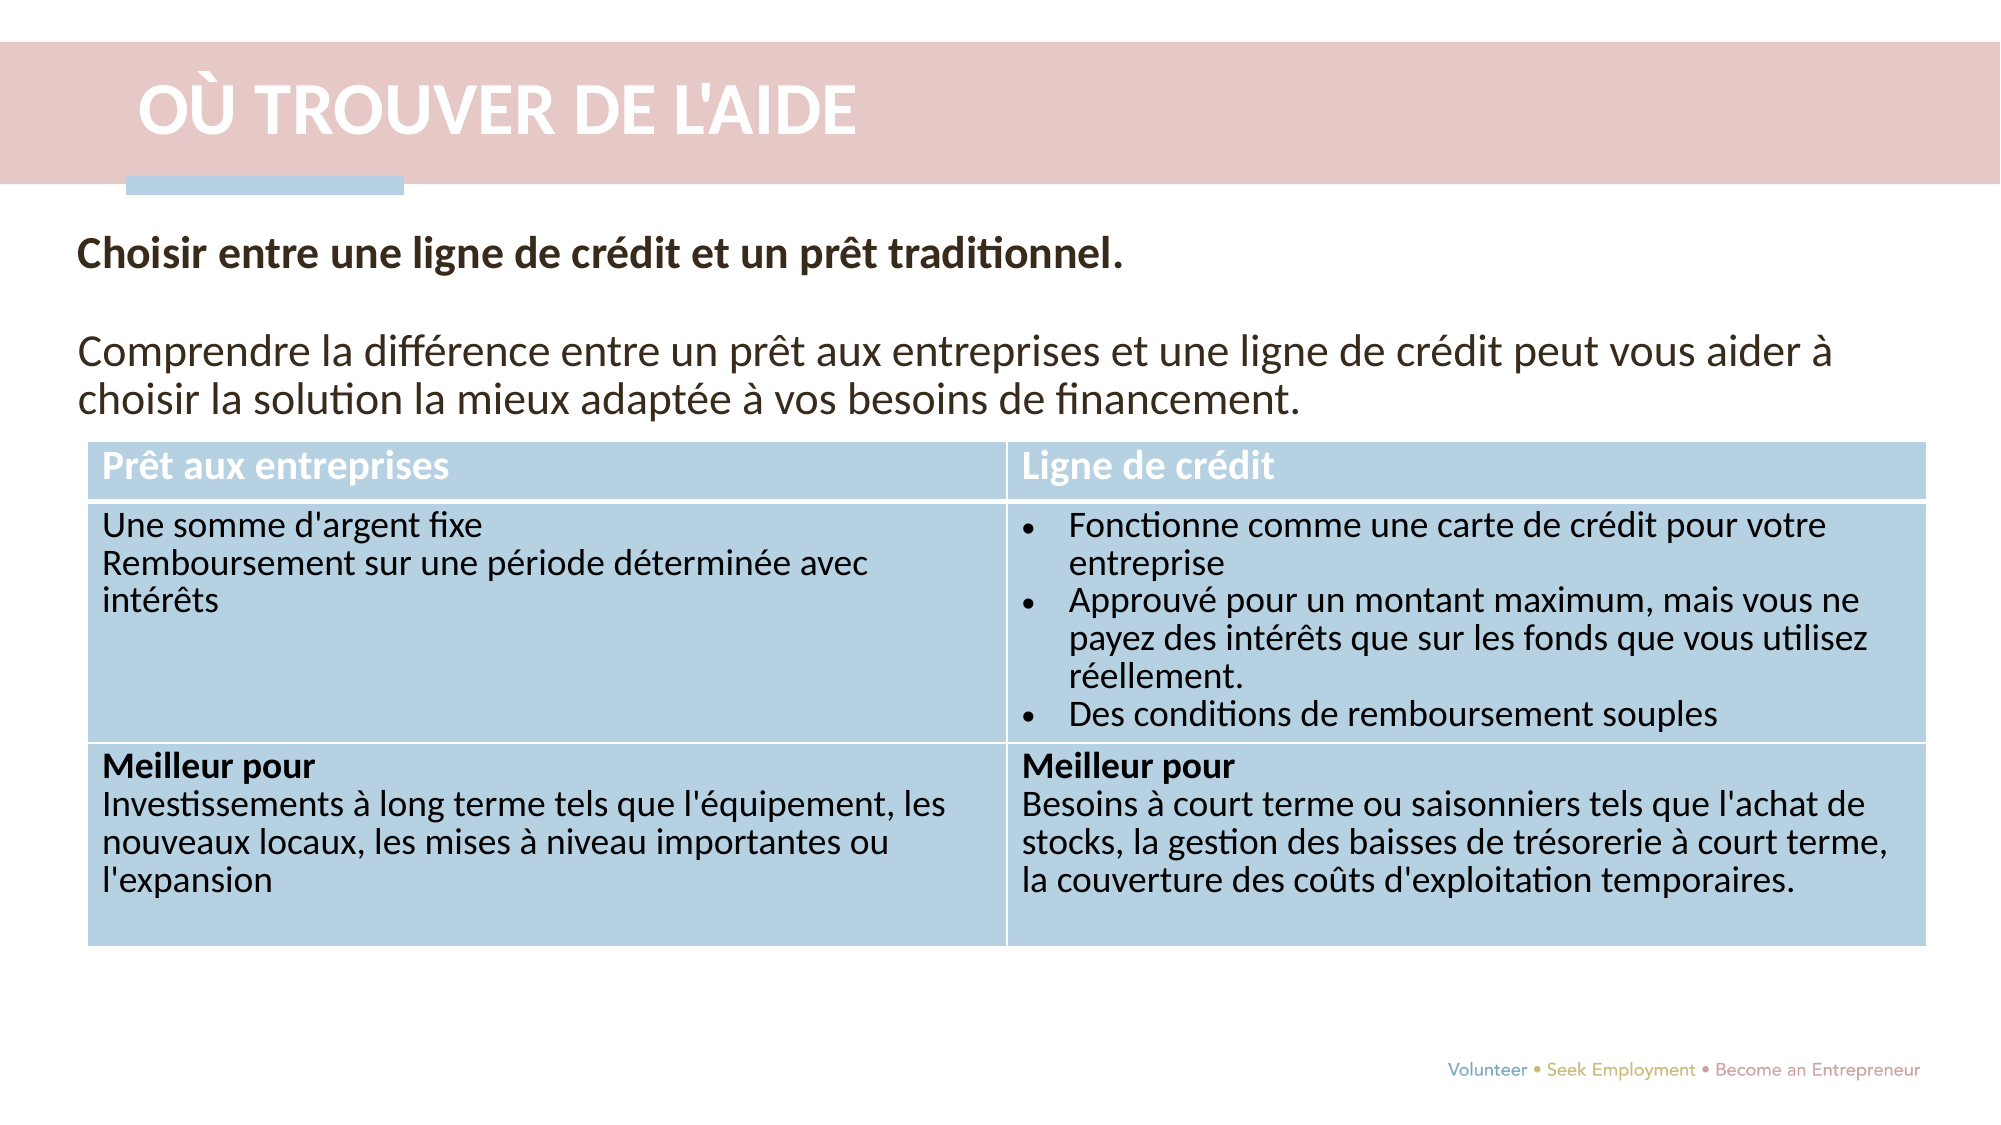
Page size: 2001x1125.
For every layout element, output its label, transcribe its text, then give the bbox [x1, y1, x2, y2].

table_cell Meilleur pour Investissements à long terme tels que l'équipement, les nouveaux locaux, les mises à niveau importantes ou l'expansion [88, 744, 1006, 946]
text_box Choisir entre une ligne de crédit et un prêt traditionnel. Comprendre la différence entre un prêt aux entreprises et une ligne de crédit peut vous aider à choisir la solution la mieux adaptée à vos besoins de financement. [63, 221, 1945, 638]
table_cell Meilleur pour Besoins à court terme ou saisonniers tels que l'achat de stocks, la gestion des baisses de trésorerie à court terme, la couverture des coûts d'exploitation temporaires. [1008, 744, 1926, 946]
list OÙ TROUVER DE L'AIDE [123, 51, 1913, 170]
table_header Ligne de crédit [1008, 442, 1926, 499]
table_header Prêt aux entreprises [88, 442, 1006, 499]
table_cell Fonctionne comme une carte de crédit pour votre entreprise Approuvé pour un montant maximum, mais vous ne payez des intérêts que sur les fonds que vous utilisez réellement. Des conditions de remboursement souples [1008, 504, 1926, 742]
table_cell Une somme d'argent fixe Remboursement sur une période déterminée avec intérêts [88, 504, 1006, 742]
picture [1418, 1046, 1971, 1103]
